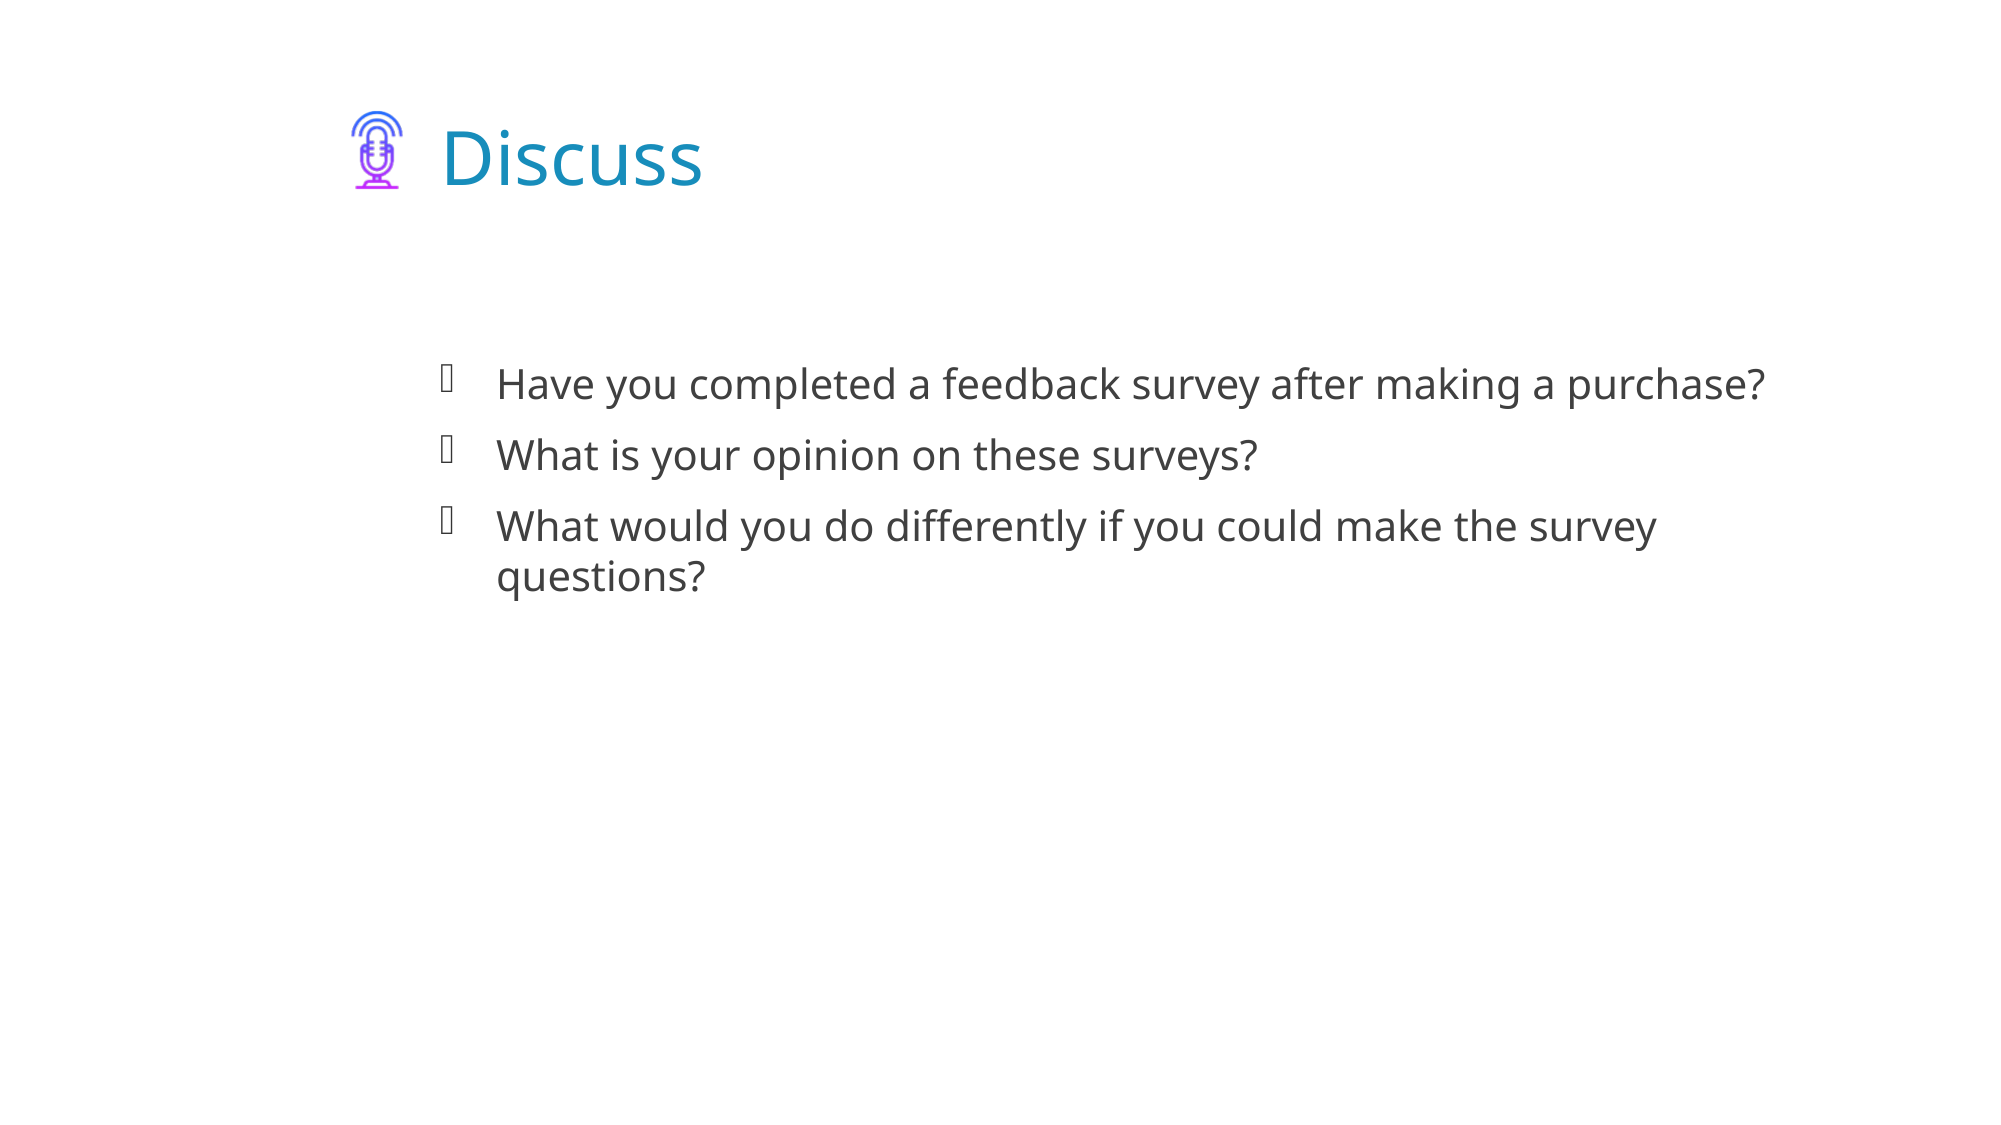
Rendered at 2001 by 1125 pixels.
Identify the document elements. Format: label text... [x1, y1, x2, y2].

picture [329, 102, 425, 198]
list Have you completed a feedback survey after making a purchase? What is your opinion on these surveys? What would you do differently if you could make the survey questions? [424, 350, 1888, 1074]
title Discuss [425, 102, 1888, 313]
